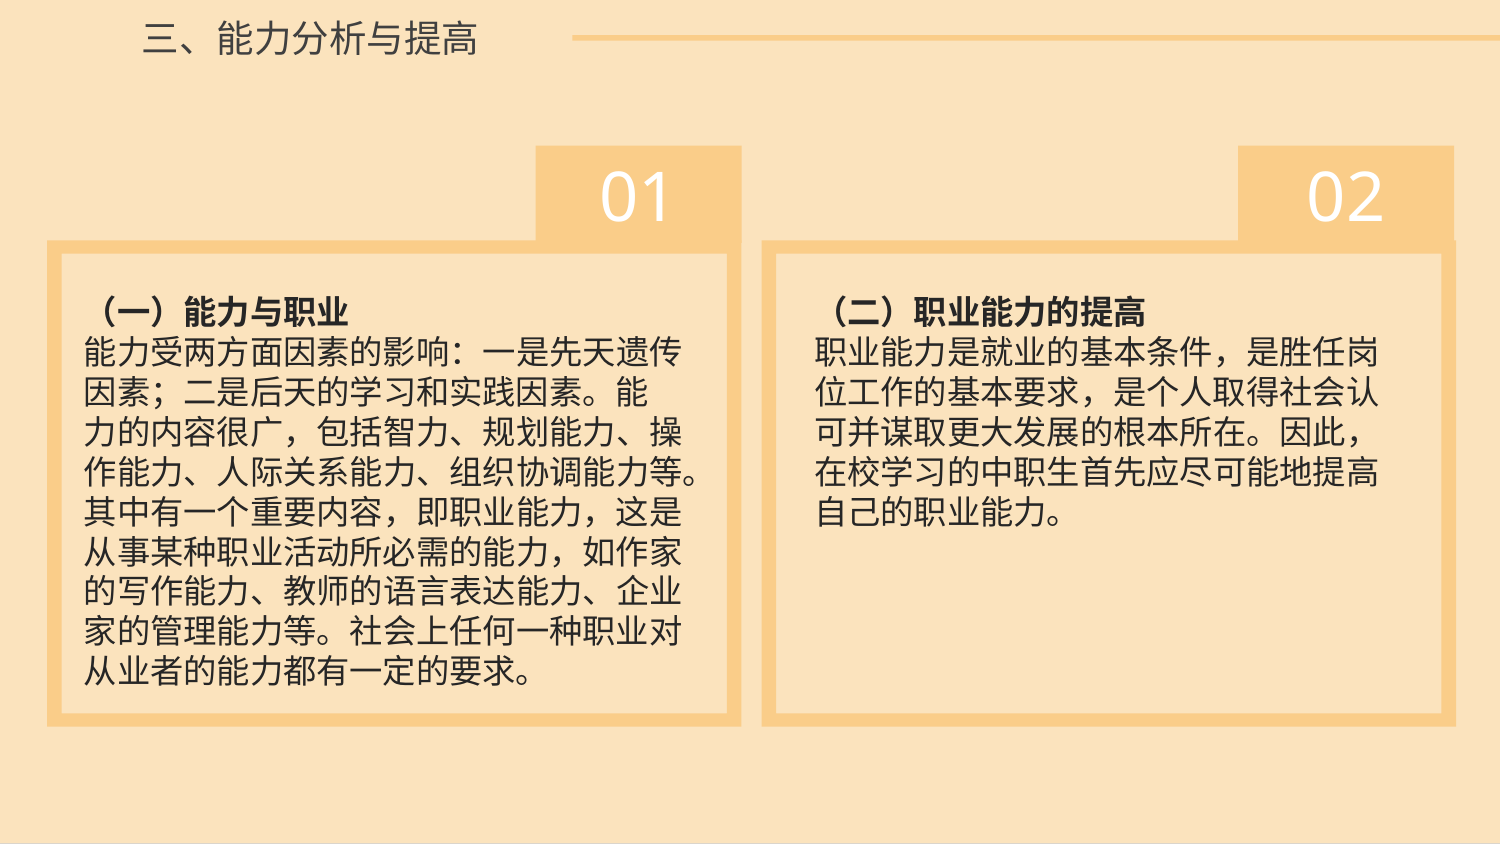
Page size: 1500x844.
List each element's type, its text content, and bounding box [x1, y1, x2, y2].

text_box [761, 239, 1457, 728]
text_box （一）能力与职业 能力受两方面因素的影响：一是先天遗传因素；二是后天的学习和实践因素。能 力的内容很广，包括智力、规划能力、操作能力、人际关系能力、组织协调能力等。 其中有一个重要内容，即职业能力，这是从事某种职业活动所必需的能力，如作家的写作能力、教师的语言表达能力、企业家的管理能力等。社会上任何一种职业对从业者的能力都有一定的要求。 [69, 263, 720, 698]
text_box 02 [1238, 145, 1455, 239]
text_box [571, 34, 1500, 42]
text_box （二）职业能力的提高 职业能力是就业的基本条件，是胜任岗位工作的基本要求，是个人取得社会认可并谋取更大发展的根本所在。因此，在校学习的中职生首先应尽可能地提高自己的职业能力。 [799, 263, 1419, 539]
picture [0, 0, 1500, 844]
text_box 三、能力分析与提高 [69, 7, 552, 68]
text_box 01 [535, 145, 742, 239]
text_box [46, 239, 742, 728]
